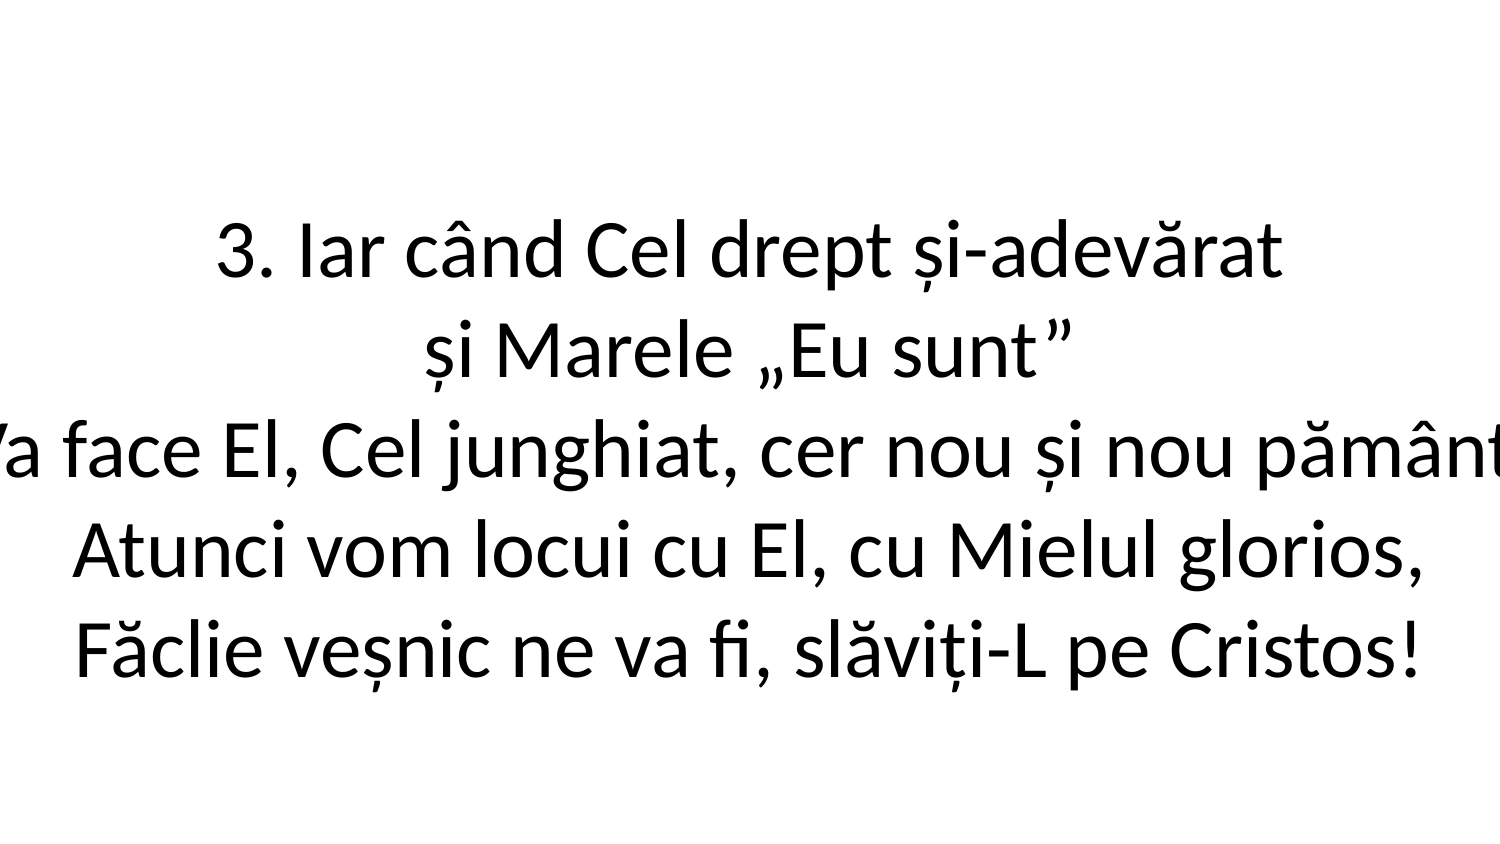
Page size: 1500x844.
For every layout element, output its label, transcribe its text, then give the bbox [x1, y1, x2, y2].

text_box 3. Iar când Cel drept și-adevărat și Marele „Eu sunt” Va face El, Cel junghiat, cer nou și nou pământ, Atunci vom locui cu El, cu Mielul glorios, Făclie veșnic ne va fi, slăviți-L pe Cristos! [0, 142, 1500, 702]
